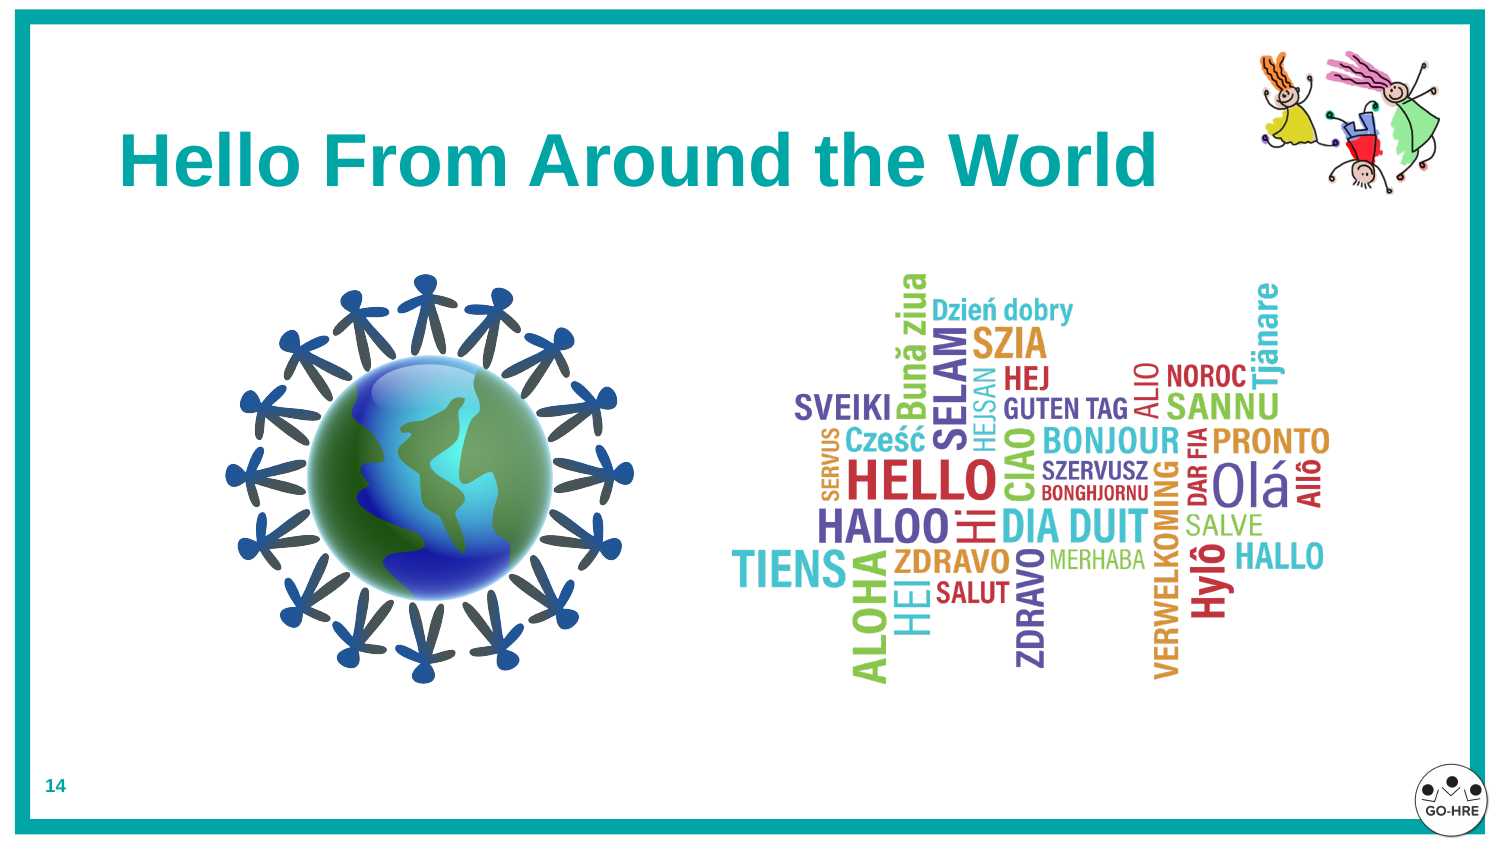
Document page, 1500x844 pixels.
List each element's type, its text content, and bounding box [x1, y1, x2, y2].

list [1259, 50, 1441, 195]
picture [225, 274, 635, 684]
title Hello From Around the World [103, 86, 1362, 237]
picture [732, 274, 1329, 684]
slide_number 14 [30, 754, 121, 819]
picture [1414, 763, 1490, 839]
